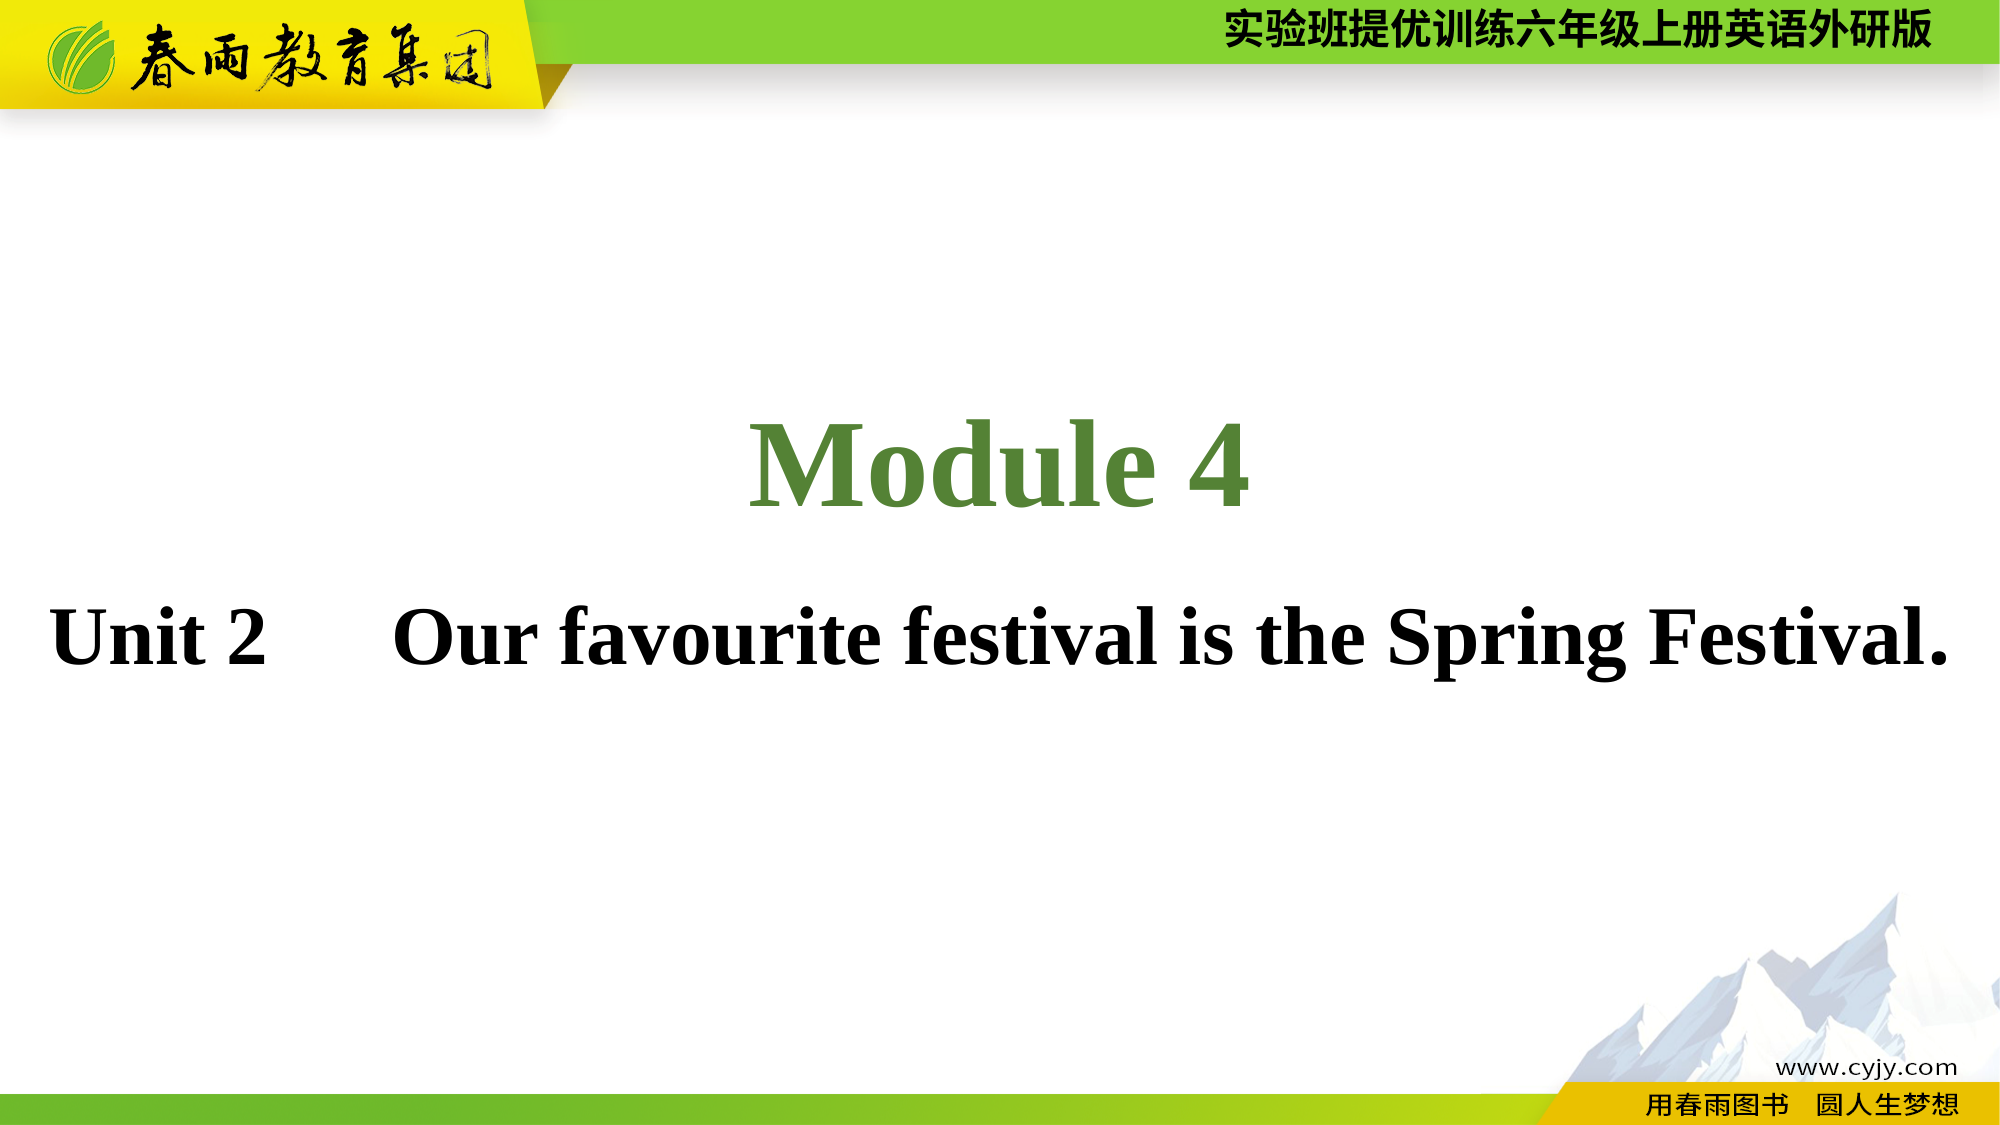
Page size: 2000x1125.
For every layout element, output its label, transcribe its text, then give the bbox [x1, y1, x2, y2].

picture [0, 689, 2000, 1125]
picture [0, 0, 2000, 298]
text_box Module 4 Unit 2 Our favourite festival is the Spring Festival. [0, 298, 2000, 689]
